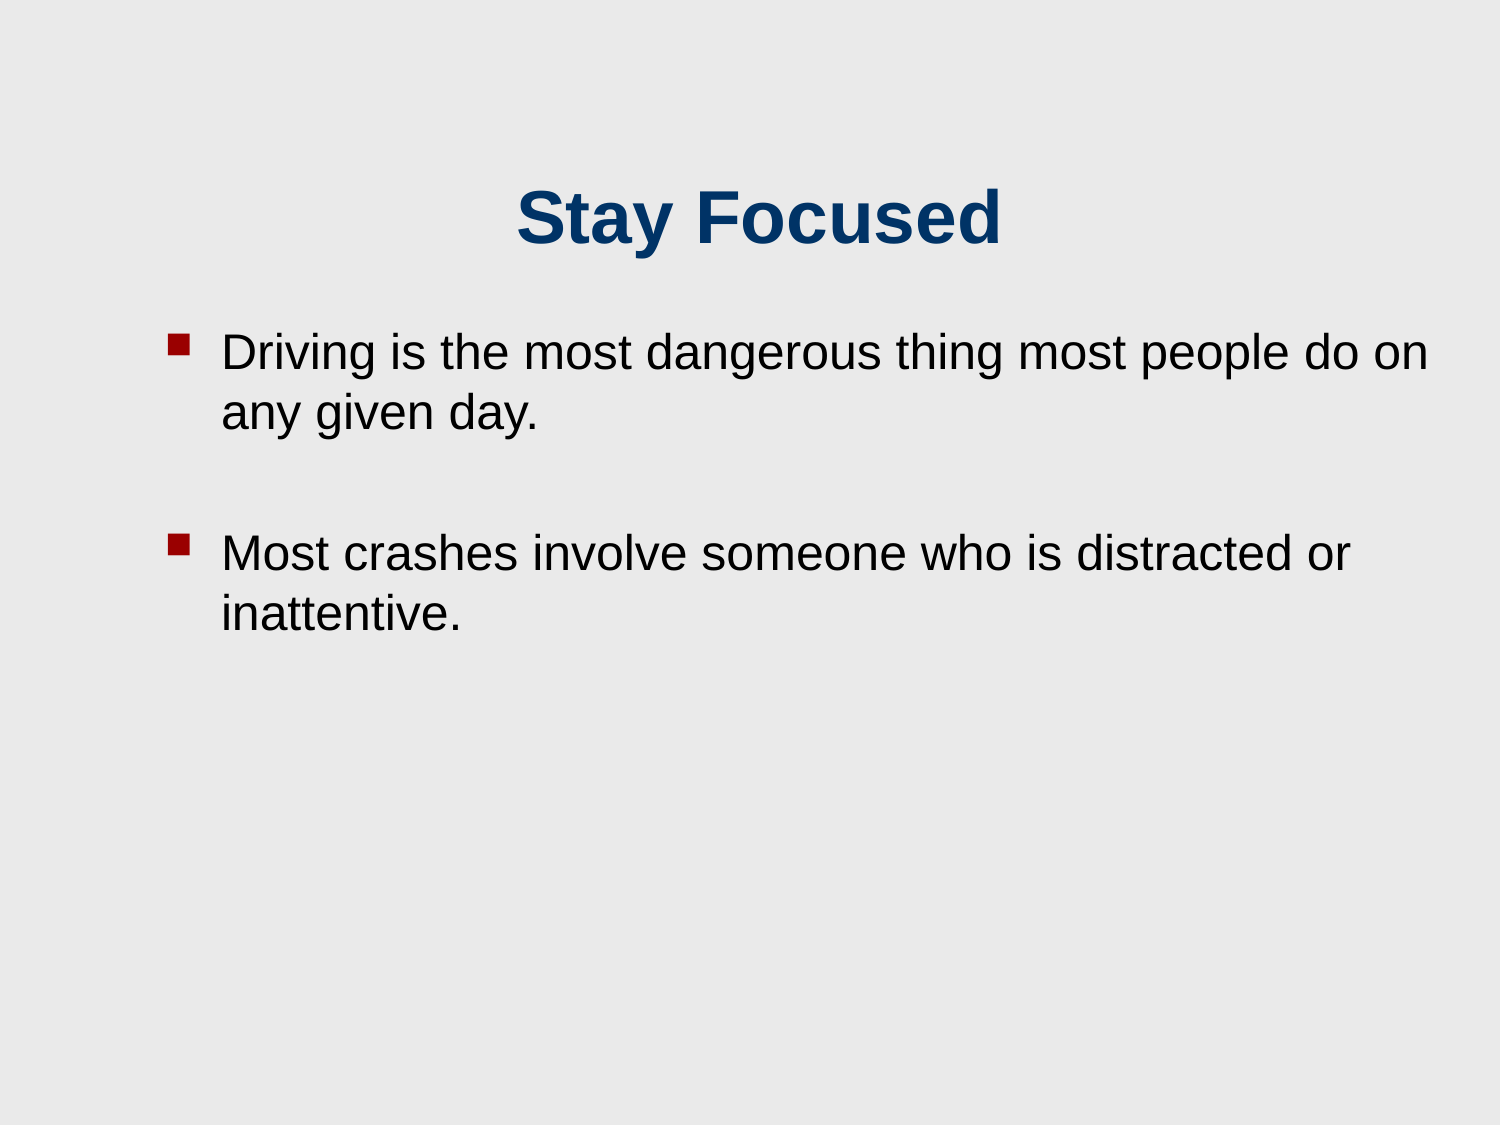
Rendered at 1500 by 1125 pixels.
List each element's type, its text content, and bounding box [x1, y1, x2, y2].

list Driving is the most dangerous thing most people do on any given day. Most crashes involve someone who is distracted or inattentive. [149, 312, 1481, 1001]
title Stay Focused [37, 160, 1483, 267]
